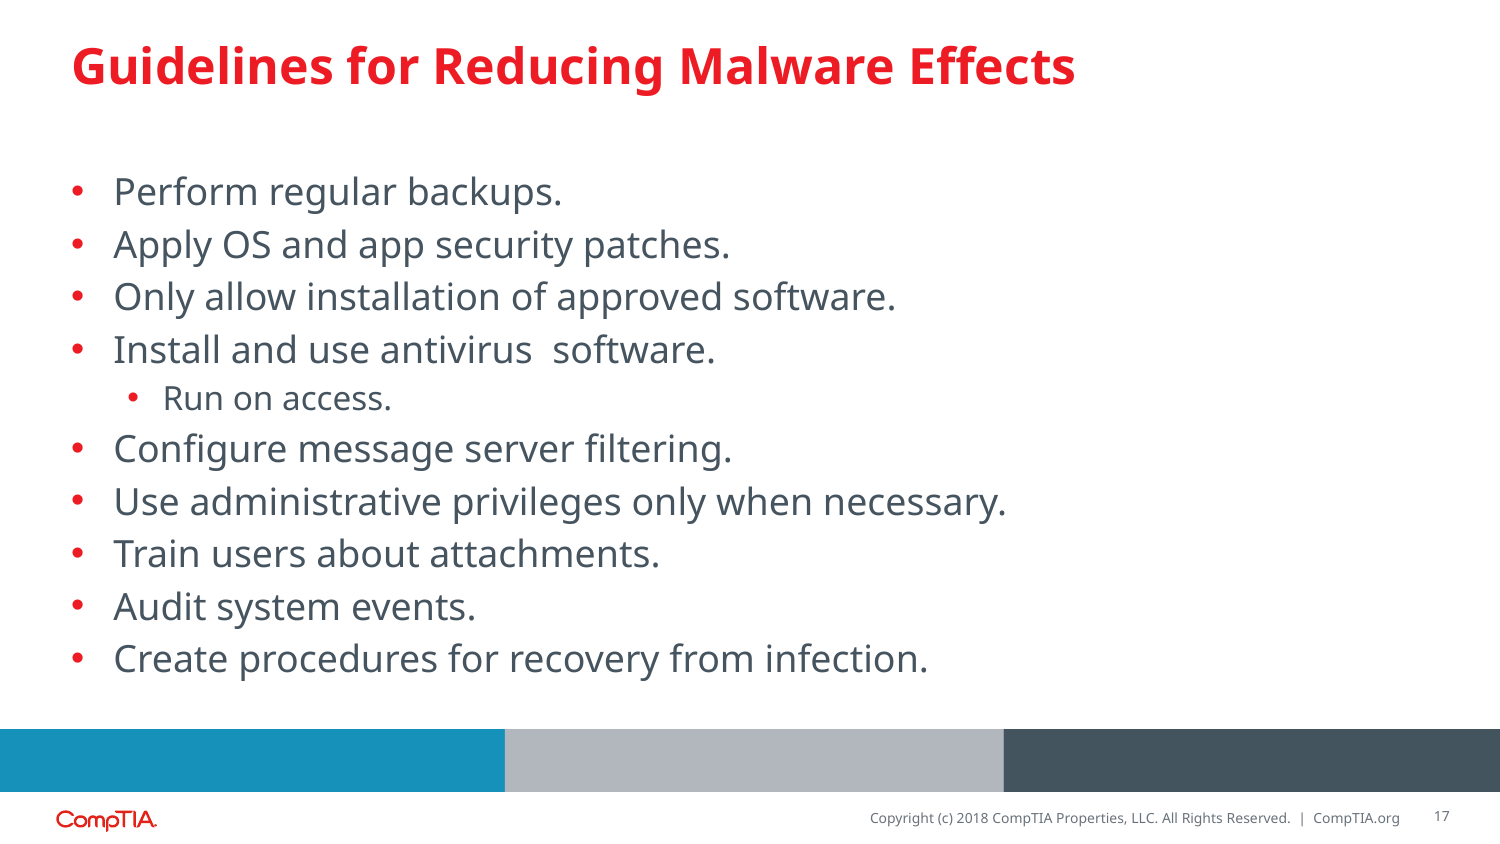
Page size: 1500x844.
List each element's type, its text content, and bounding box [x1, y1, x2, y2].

list Perform regular backups. Apply OS and app security patches. Only allow installation of approved software. Install and use antivirus software. Run on access. Configure message server filtering. Use administrative privileges only when necessary. Train users about attachments. Audit system events. Create procedures for recovery from infection. [56, 160, 1444, 706]
title Guidelines for Reducing Malware Effects [56, 12, 1444, 117]
slide_number 17 [1407, 800, 1450, 835]
picture [0, 729, 1500, 792]
